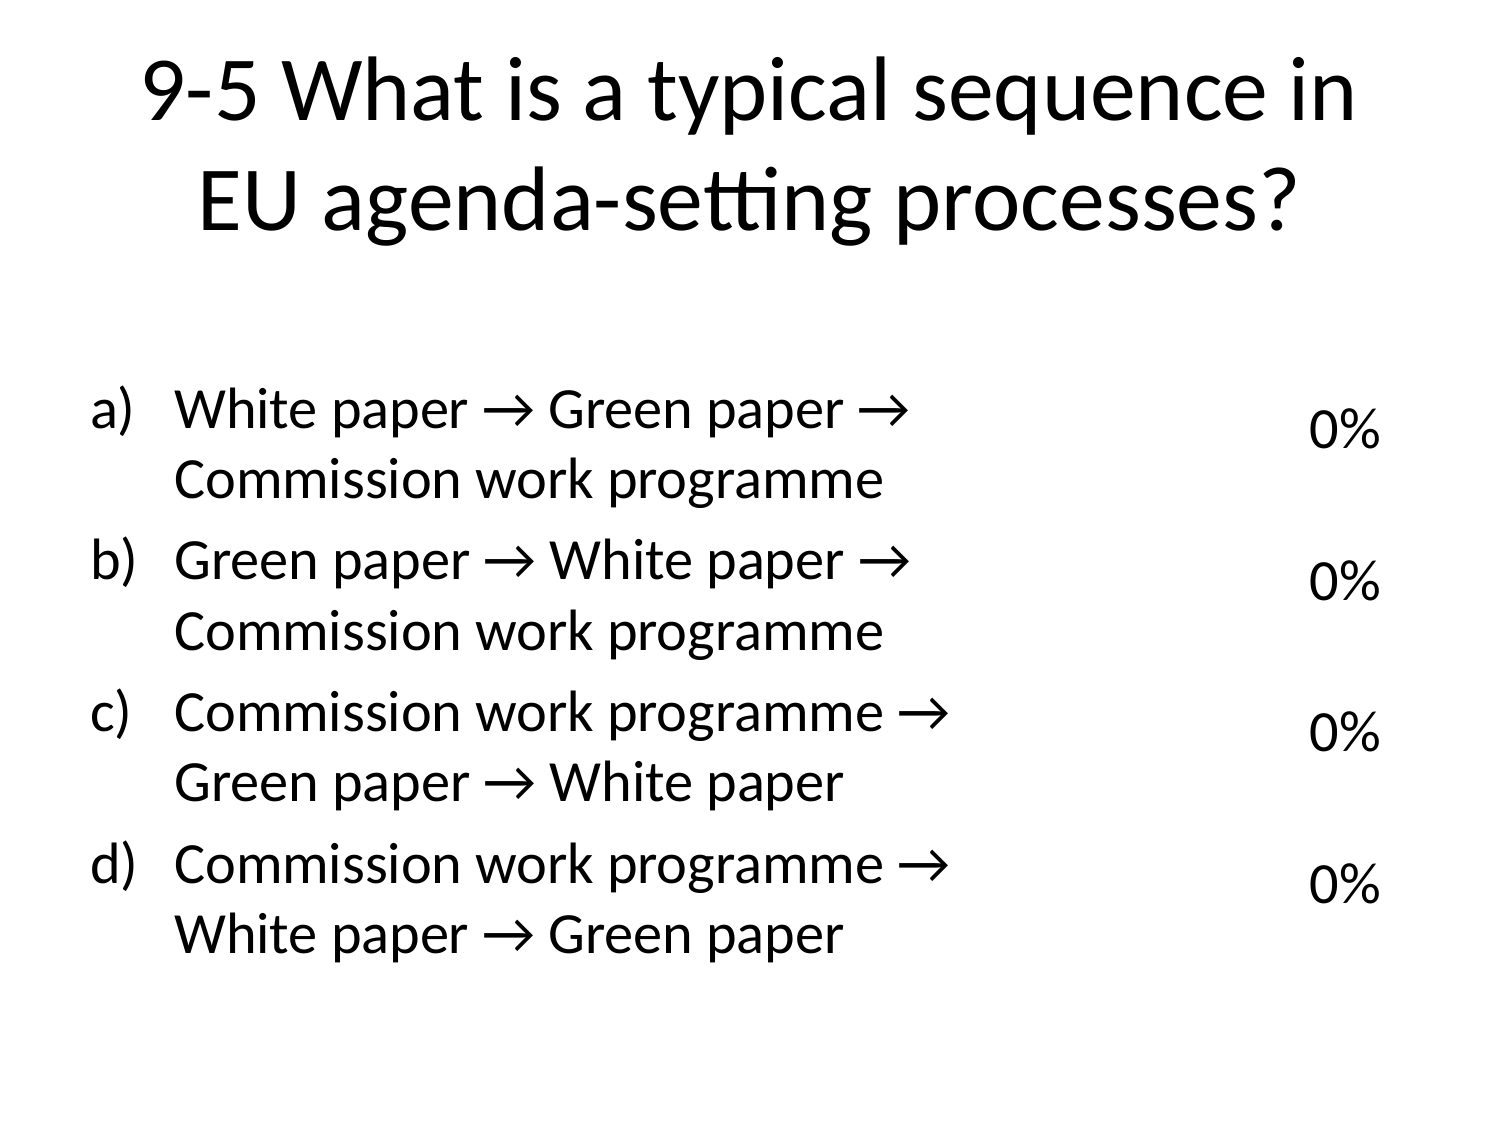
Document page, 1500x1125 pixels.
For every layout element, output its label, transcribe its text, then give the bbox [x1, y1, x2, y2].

list 0% 0% 0% 0% [1112, 382, 1397, 1125]
list White paper → Green paper → Commission work programme Green paper → White paper → Commission work programme Commission work programme → Green paper → White paper Commission work programme → White paper → Green paper [74, 362, 1117, 986]
title 9-5 What is a typical sequence in EU agenda-setting processes? [74, 21, 1426, 257]
